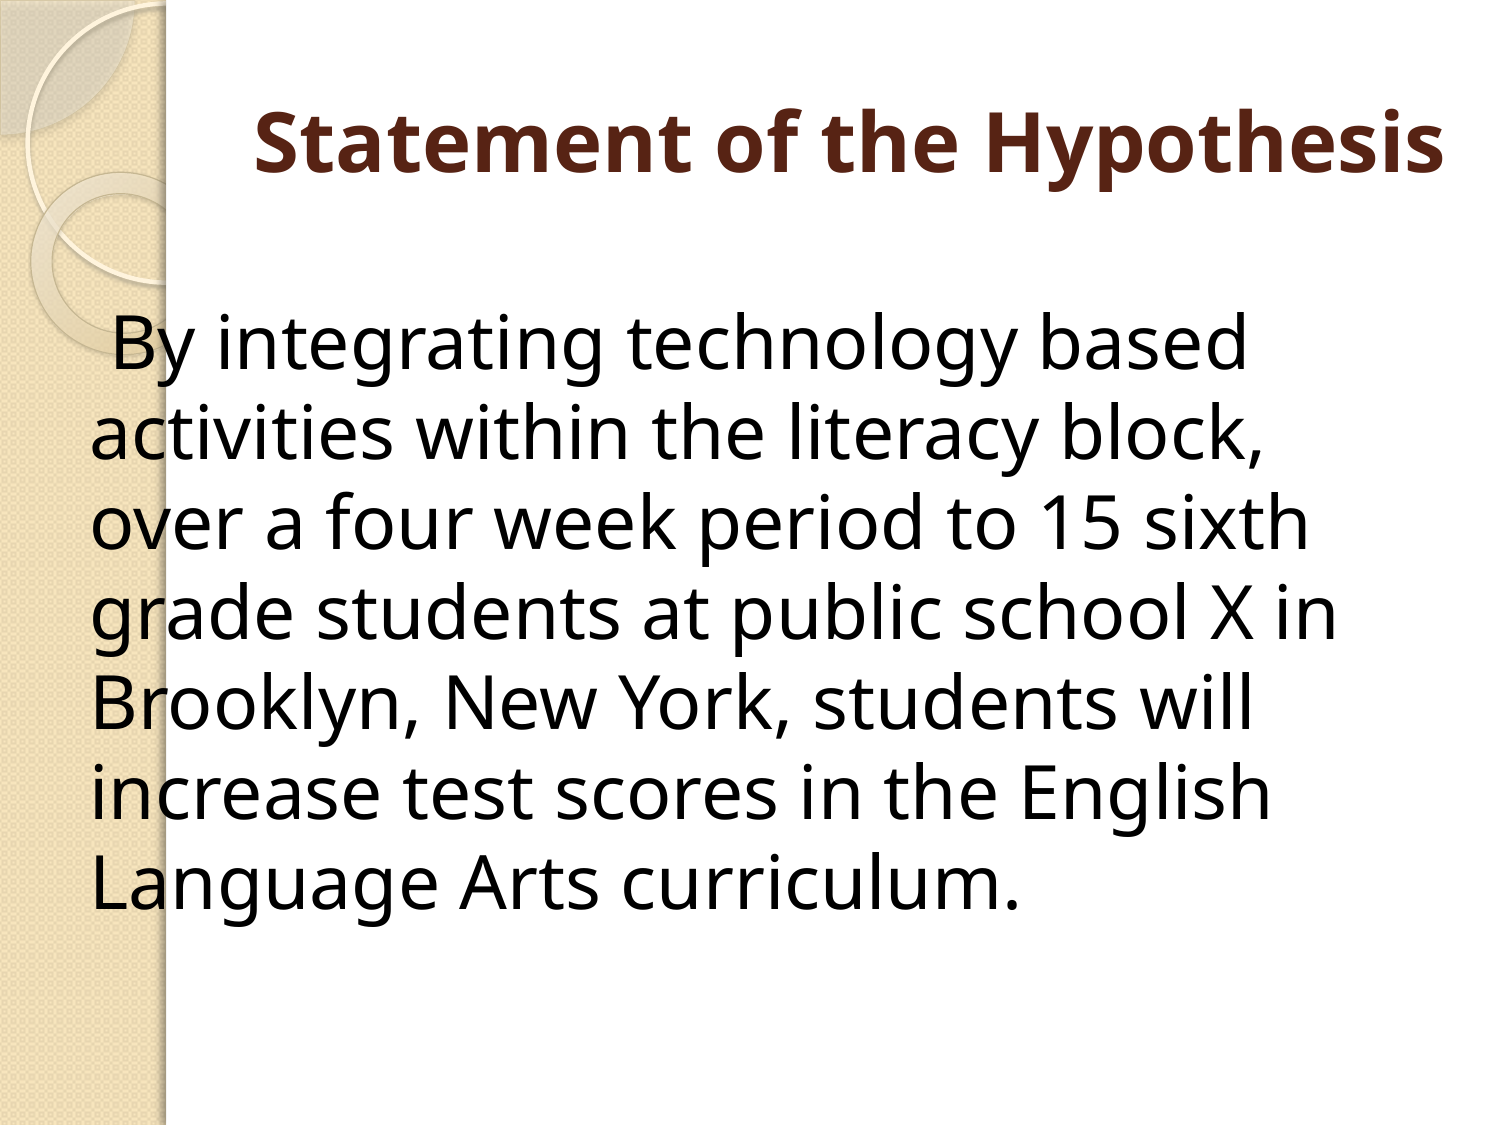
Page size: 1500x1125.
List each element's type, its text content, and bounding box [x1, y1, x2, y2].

text_box By integrating technology based activities within the literacy block, over a four week period to 15 sixth grade students at public school X in Brooklyn, New York, students will increase test scores in the English Language Arts curriculum. [74, 287, 1425, 978]
title Statement of the Hypothesis [235, 45, 1466, 233]
